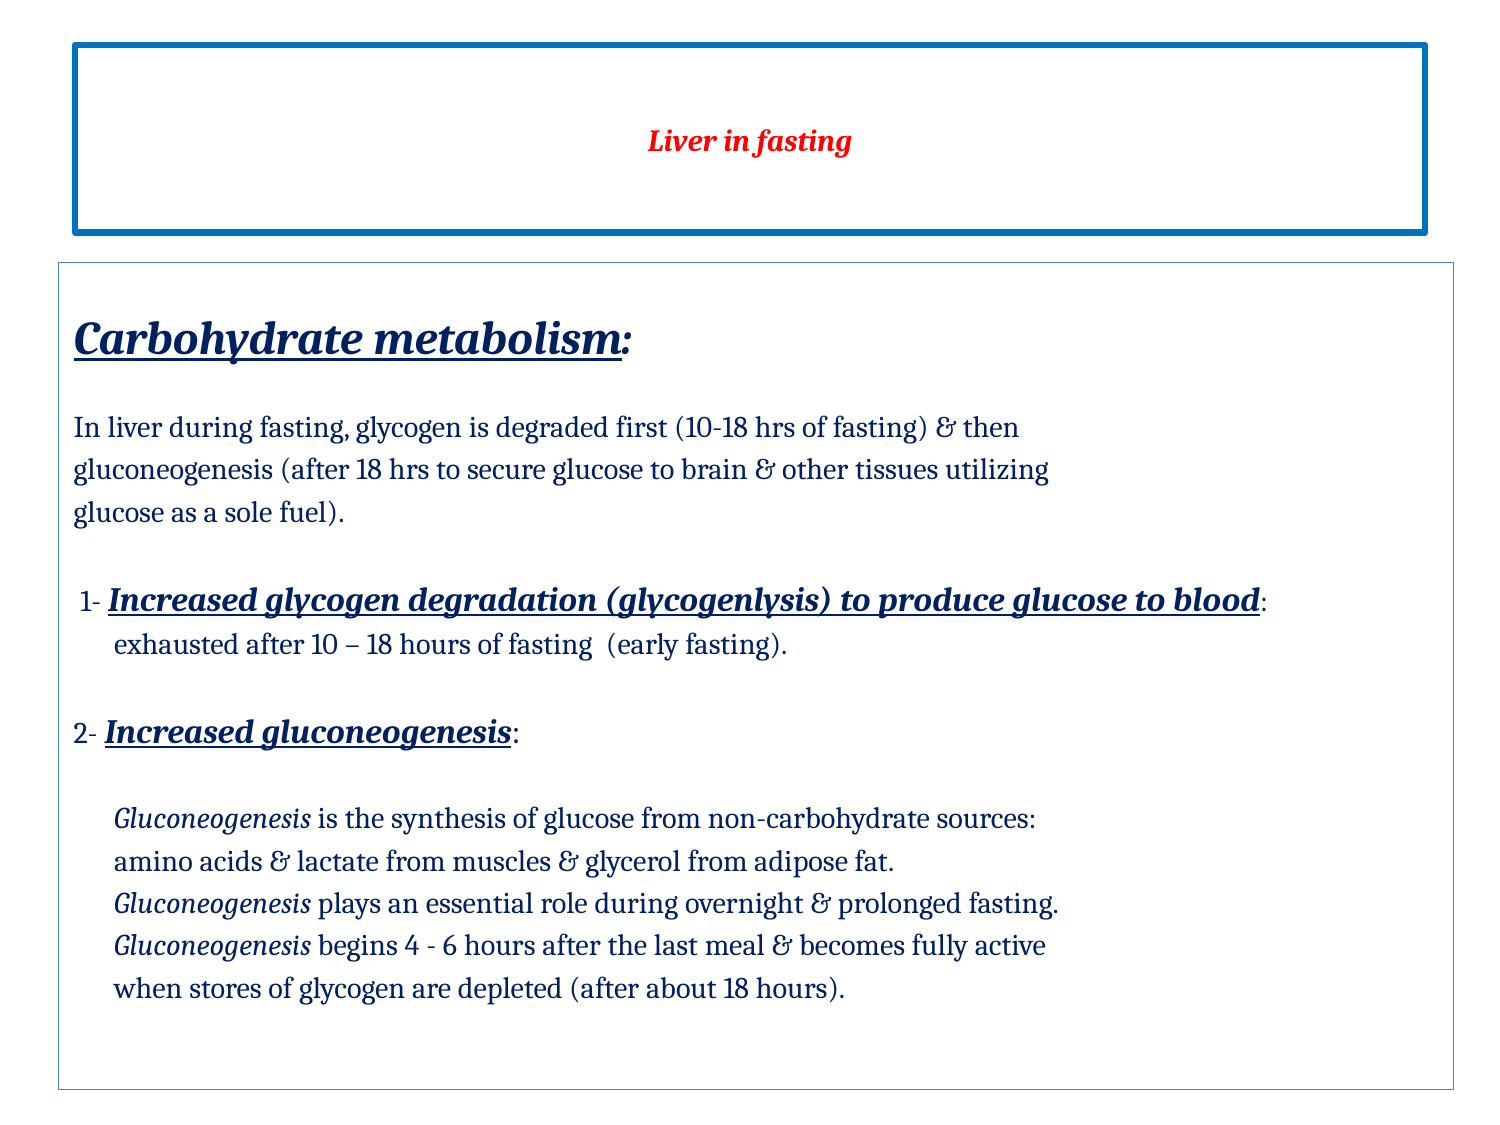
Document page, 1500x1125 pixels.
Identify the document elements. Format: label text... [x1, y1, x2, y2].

title Liver in fasting [75, 45, 1425, 233]
list Carbohydrate metabolism: In liver during fasting, glycogen is degraded first (10-18 hrs of fasting) & then gluconeogenesis (after 18 hrs to secure glucose to brain & other tissues utilizing glucose as a sole fuel). 1- Increased glycogen degradation (glycogenlysis) to produce glucose to blood: exhausted after 10 – 18 hours of fasting (early fasting). 2- Increased gluconeogenesis: Gluconeogenesis is the synthesis of glucose from non-carbohydrate sources: amino acids & lactate from muscles & glycerol from adipose fat. Gluconeogenesis plays an essential role during overnight & prolonged fasting. Gluconeogenesis begins 4 - 6 hours after the last meal & becomes fully active when stores of glycogen are depleted (after about 18 hours). [58, 262, 1454, 1090]
